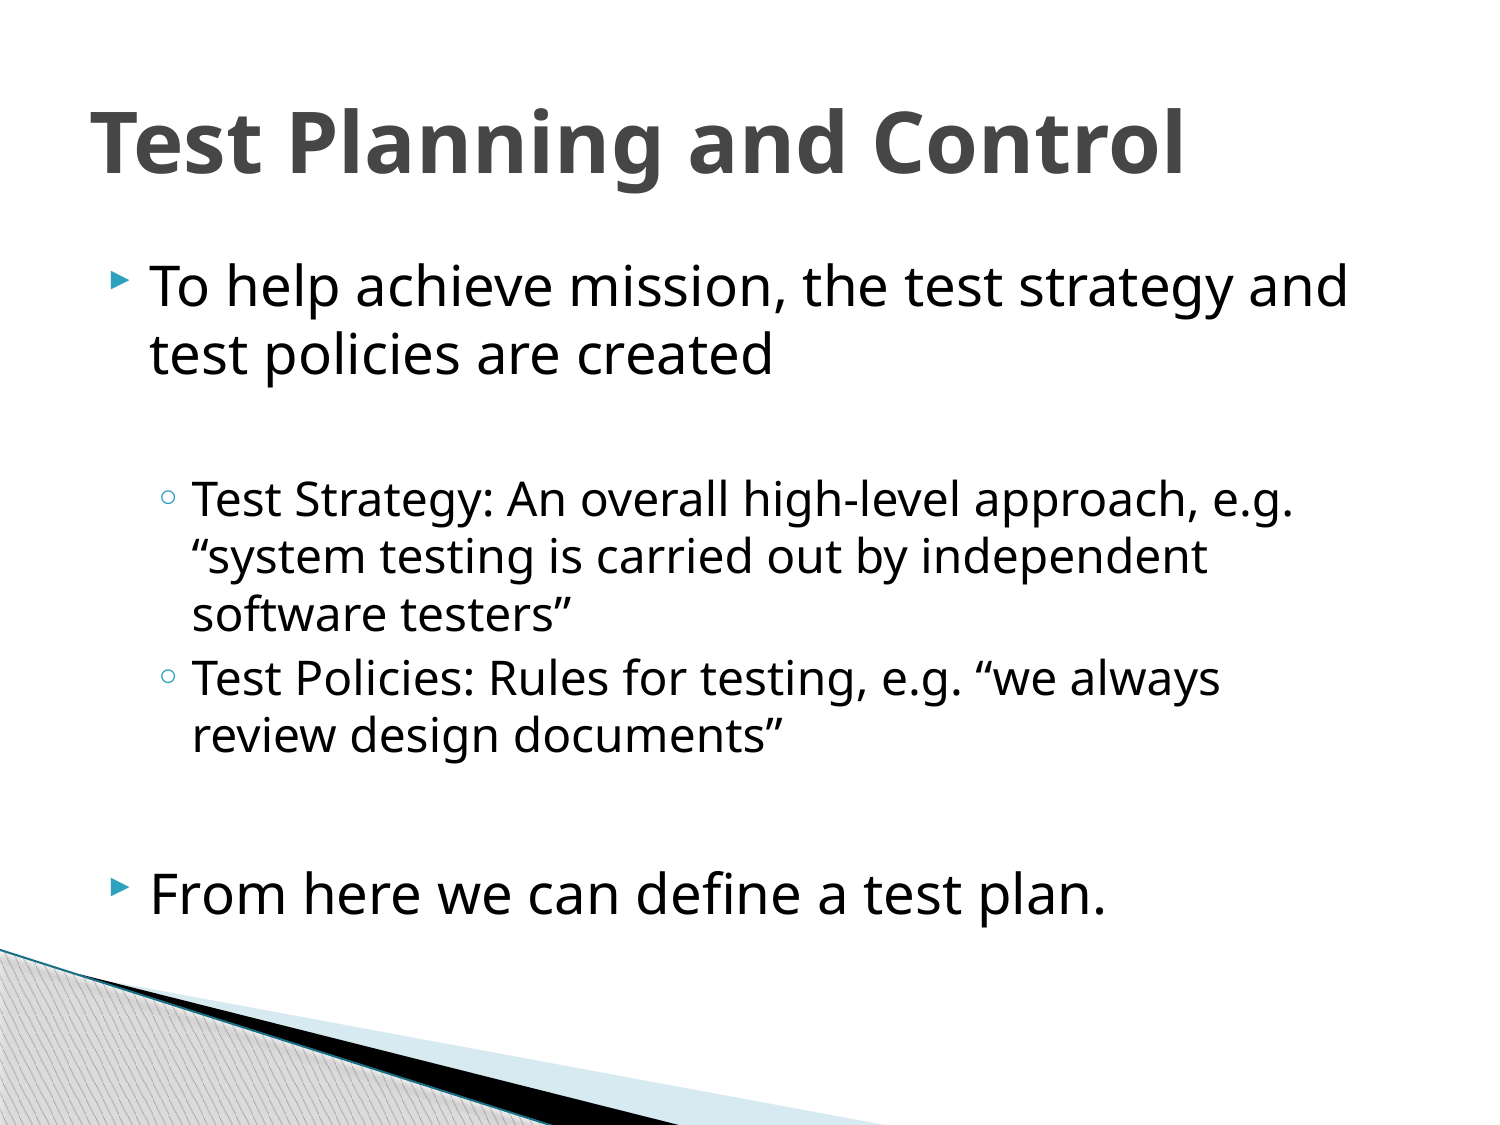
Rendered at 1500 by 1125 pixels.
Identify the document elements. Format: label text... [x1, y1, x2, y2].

list To help achieve mission, the test strategy and test policies are created Test Strategy: An overall high-level approach, e.g. “system testing is carried out by independent software testers” Test Policies: Rules for testing, e.g. “we always review design documents” From here we can define a test plan. [75, 243, 1388, 986]
title Test Planning and Control [75, 45, 1425, 233]
